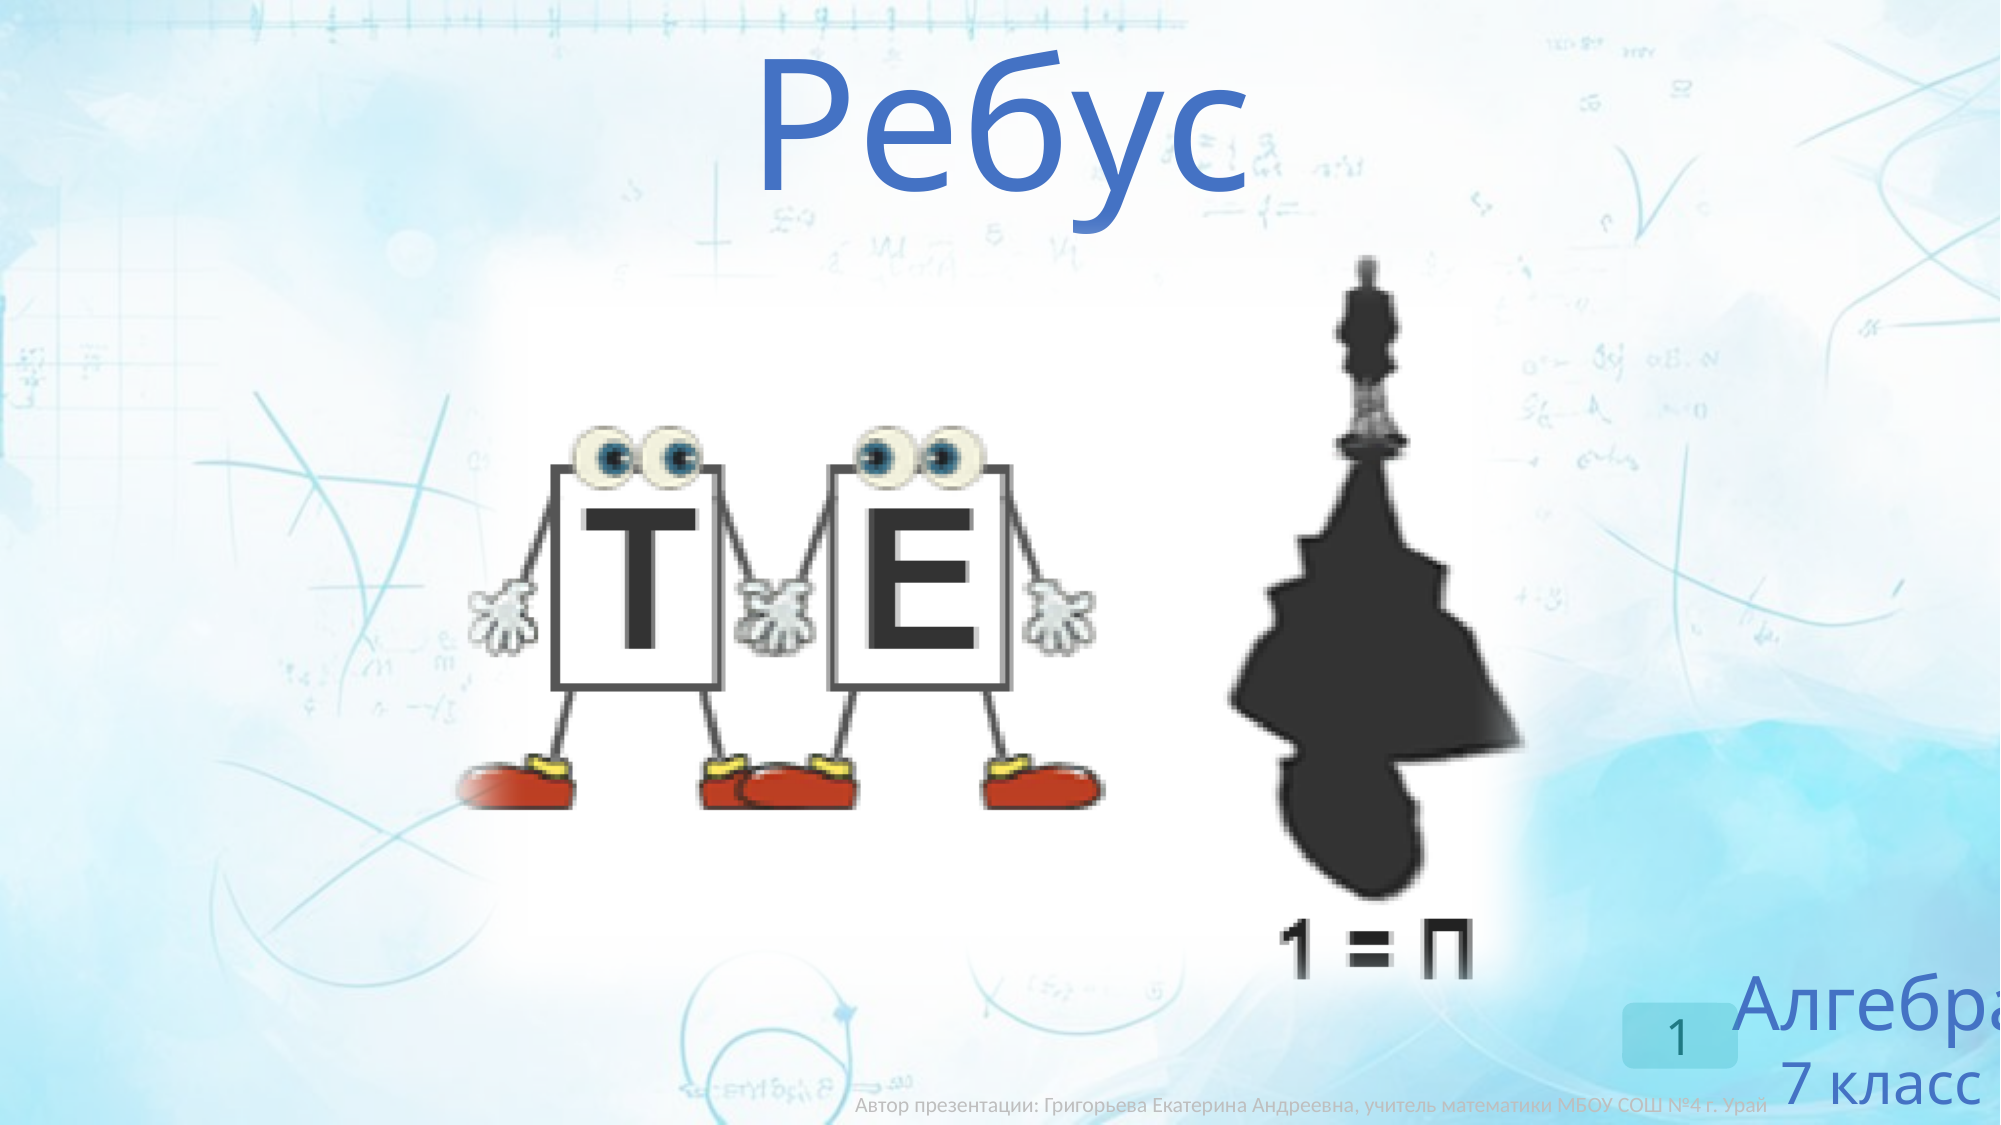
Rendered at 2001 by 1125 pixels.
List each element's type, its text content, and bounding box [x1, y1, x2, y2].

text_box Ребус [732, 0, 1268, 207]
text_box 1 [1621, 1001, 1739, 1070]
text_box Алгебра 7 класс [1717, 948, 2000, 1124]
text_box Автор презентации: Григорьева Екатерина Андреевна, учитель математики МБОУ СОШ №4 г. Урай [840, 1083, 1790, 1125]
picture [428, 207, 1572, 1036]
